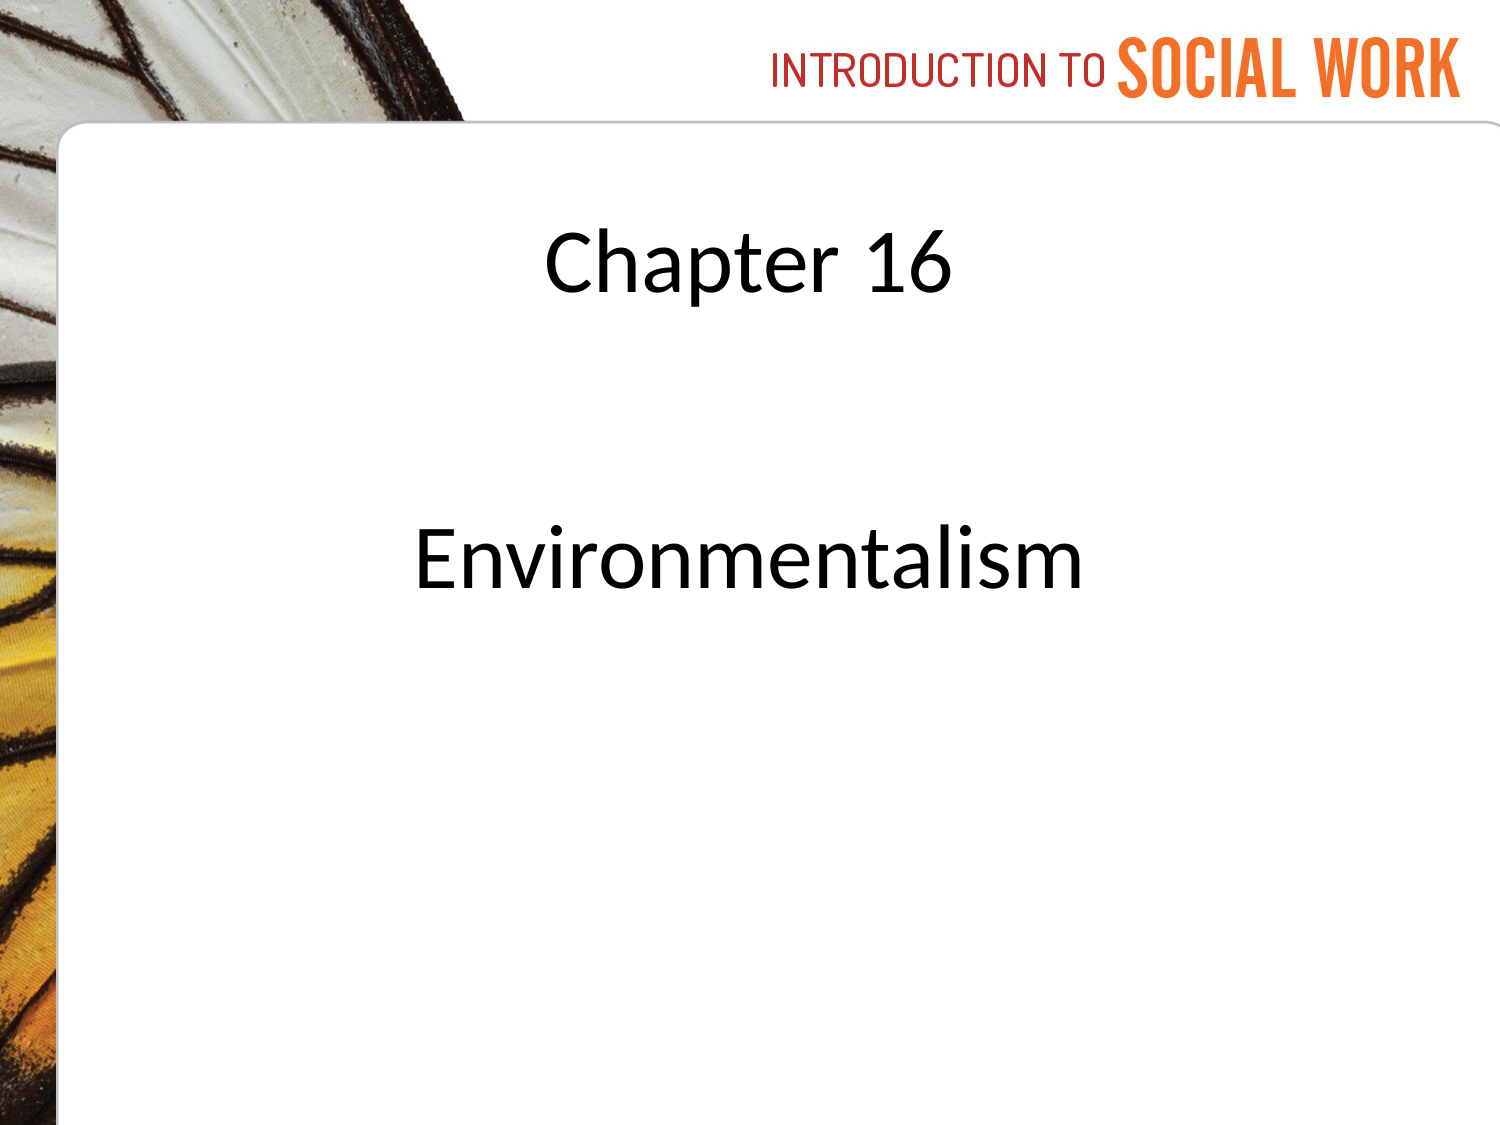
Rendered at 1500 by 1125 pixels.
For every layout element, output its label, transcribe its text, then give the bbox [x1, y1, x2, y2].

picture [0, 0, 1500, 1125]
list Environmentalism [75, 262, 1425, 1005]
title Chapter 16 [75, 162, 1425, 262]
